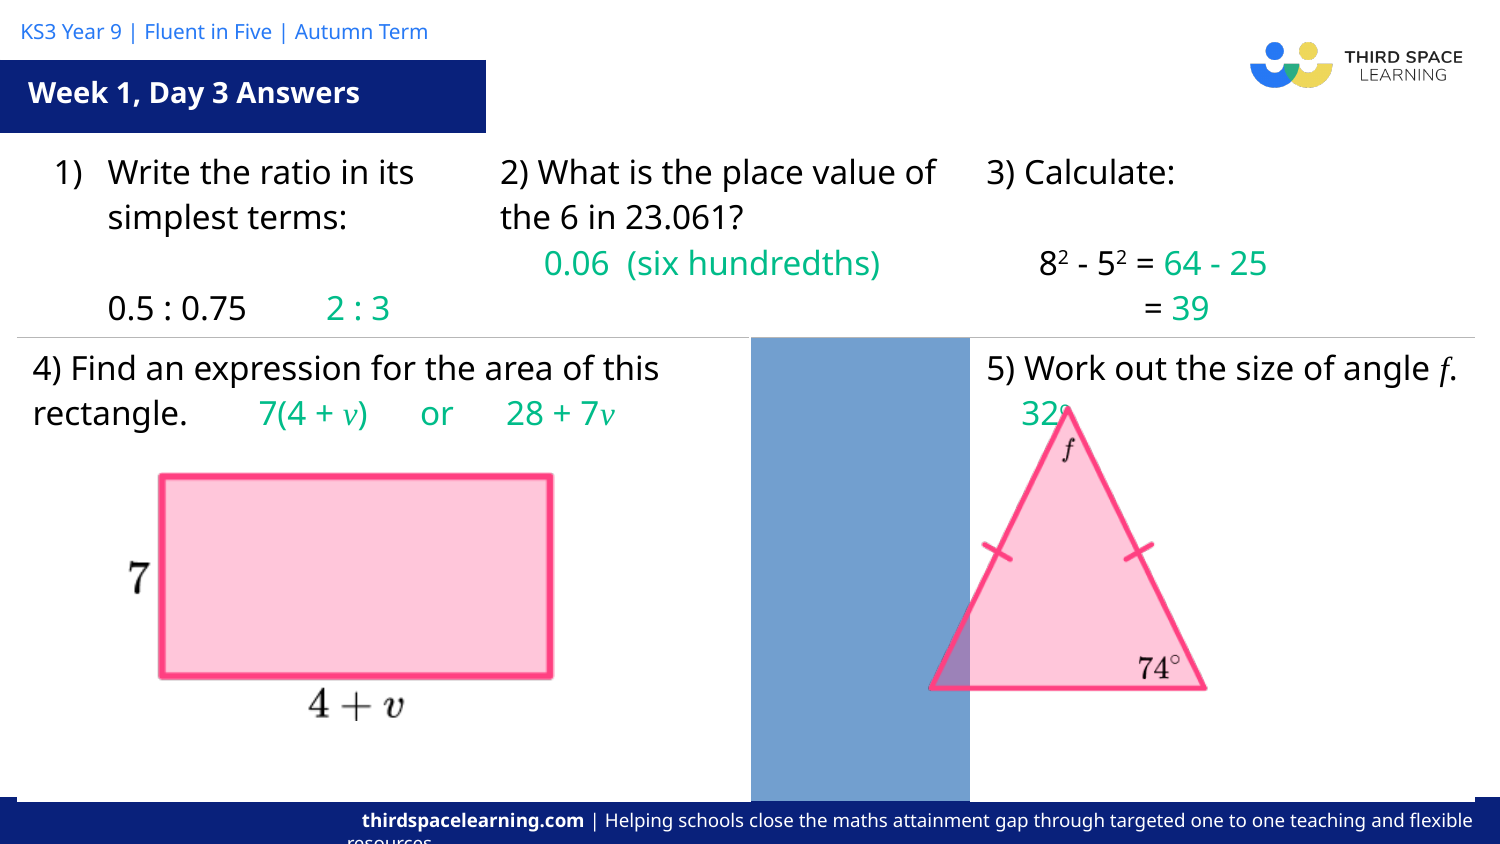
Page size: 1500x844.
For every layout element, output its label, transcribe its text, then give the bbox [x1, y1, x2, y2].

picture [910, 405, 1228, 781]
table_cell 5) Work out the size of angle f. 32o [972, 338, 1474, 800]
picture [1250, 33, 1465, 99]
table_header 3) Calculate: 82 - 52 = 64 - 25 = 39 [972, 142, 1474, 337]
table_header 2) What is the place value of the 6 in 23.061? 0.06 (six hundredths) [486, 142, 970, 337]
table_header Write the ratio in its simplest terms: 0.5 : 0.75 2 : 3 [19, 142, 484, 337]
picture [127, 471, 555, 721]
table_cell 4) Find an expression for the area of this rectangle. 7(4 + v) or 28 + 7v [19, 338, 749, 800]
text_box Week 1, Day 3 Answers [13, 59, 383, 125]
